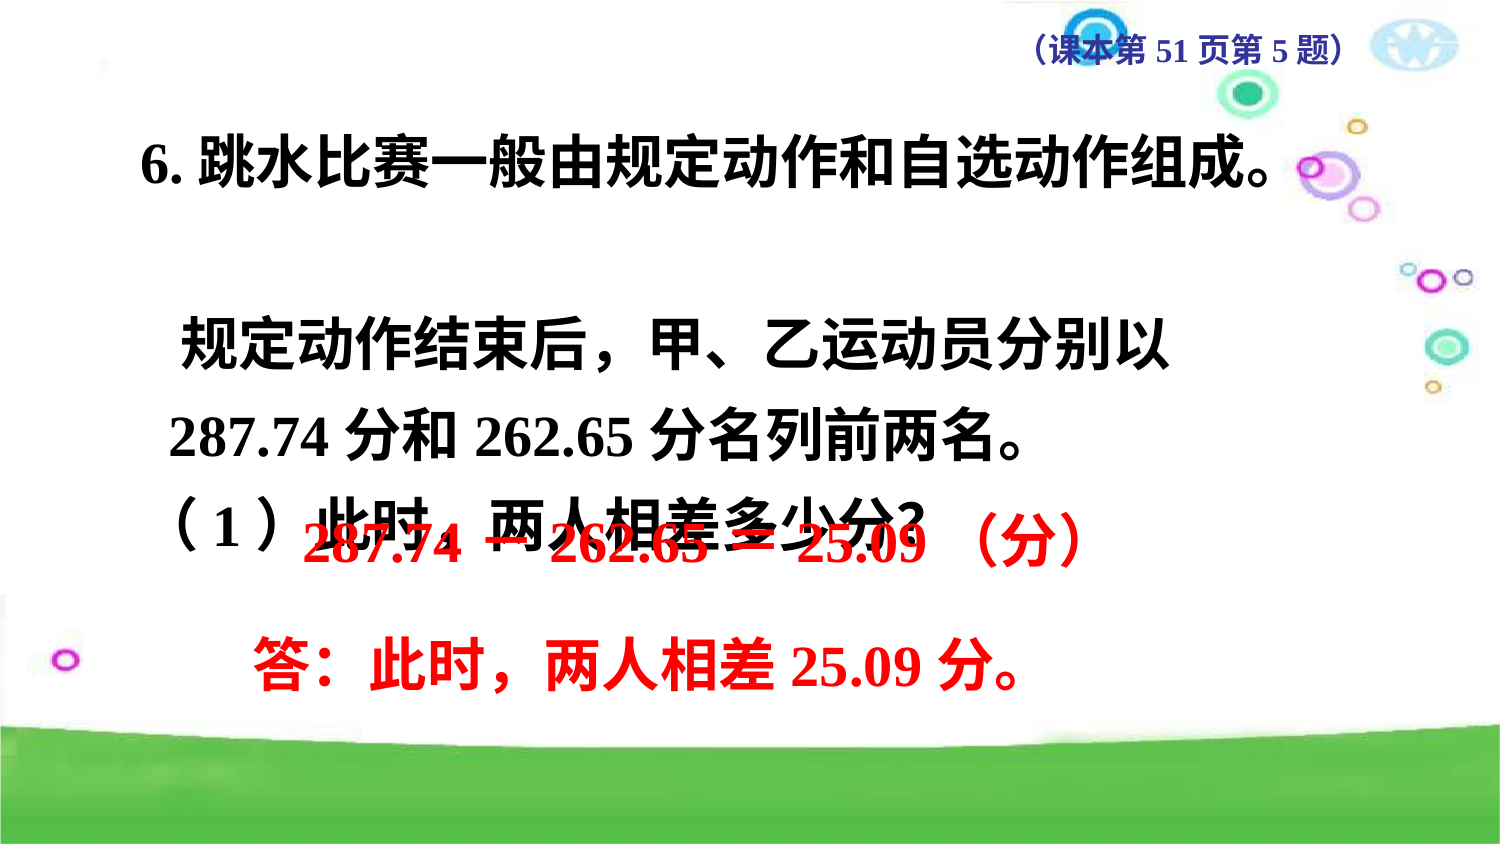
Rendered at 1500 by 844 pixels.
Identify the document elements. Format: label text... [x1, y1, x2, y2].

text_box （课本第51页第5题） [999, 21, 1404, 77]
picture [0, 0, 1500, 844]
text_box 6.跳水比赛一般由规定动作和自选动作组成。 规定动作结束后，甲、乙运动员分别以 287.74分和262.65分名列前两名。 （1）此时，两人相差多少分？ [124, 96, 1330, 567]
text_box 答：此时，两人相差25.09分。 [237, 599, 1056, 706]
text_box 287.74－262.65＝25.09（分） [287, 496, 1207, 582]
